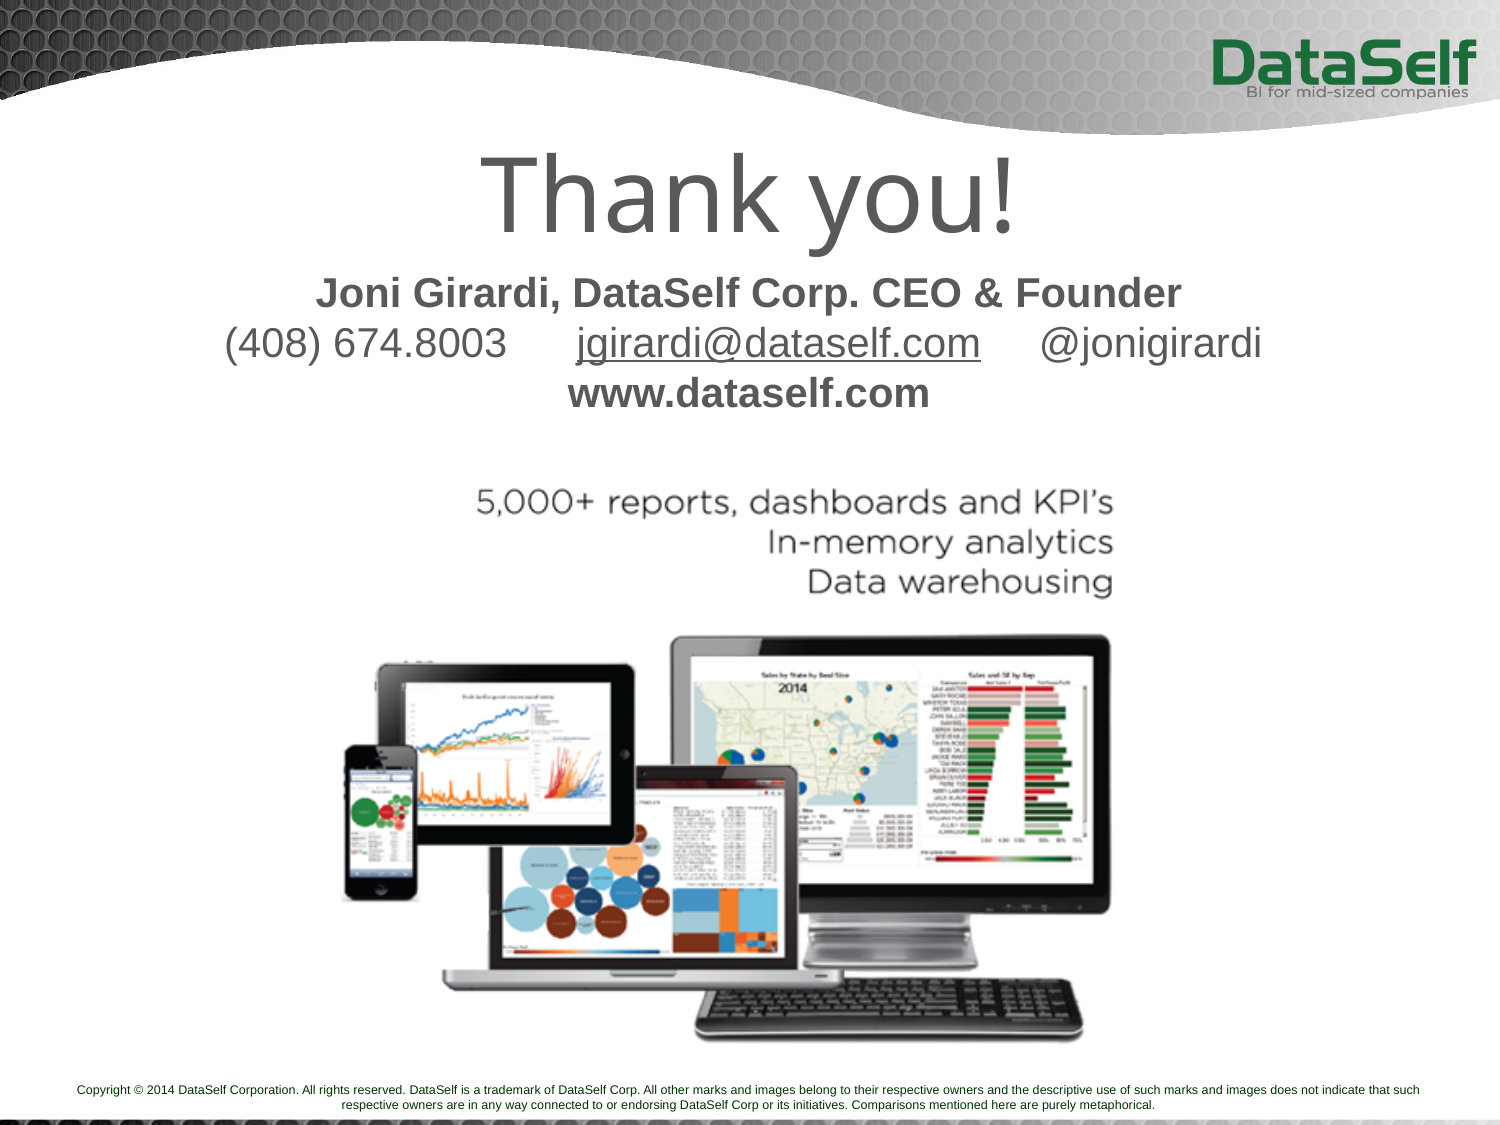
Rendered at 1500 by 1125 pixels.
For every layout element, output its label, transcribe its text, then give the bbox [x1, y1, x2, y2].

text_box [249, 0, 337, 121]
picture [1212, 38, 1477, 99]
text_box Thank you! [0, 121, 1499, 258]
text_box Copyright © 2014 DataSelf Corporation. All rights reserved. DataSelf is a trademark of DataSelf Corp. All other marks and images belong to their respective owners and the descriptive use of such marks and images does not indicate that such respective owners are in any way connected to or endorsing DataSelf Corp or its initiatives. Comparisons mentioned here are purely metaphorical. [0, 1074, 1500, 1120]
text_box [249, 1120, 337, 1125]
picture [0, 0, 140, 121]
picture [336, 474, 1126, 1051]
text_box Joni Girardi, DataSelf Corp. CEO & Founder (408) 674.8003 jgirardi@dataself.com @jonigirardi www.dataself.com [0, 258, 1499, 424]
picture [0, 1120, 140, 1125]
